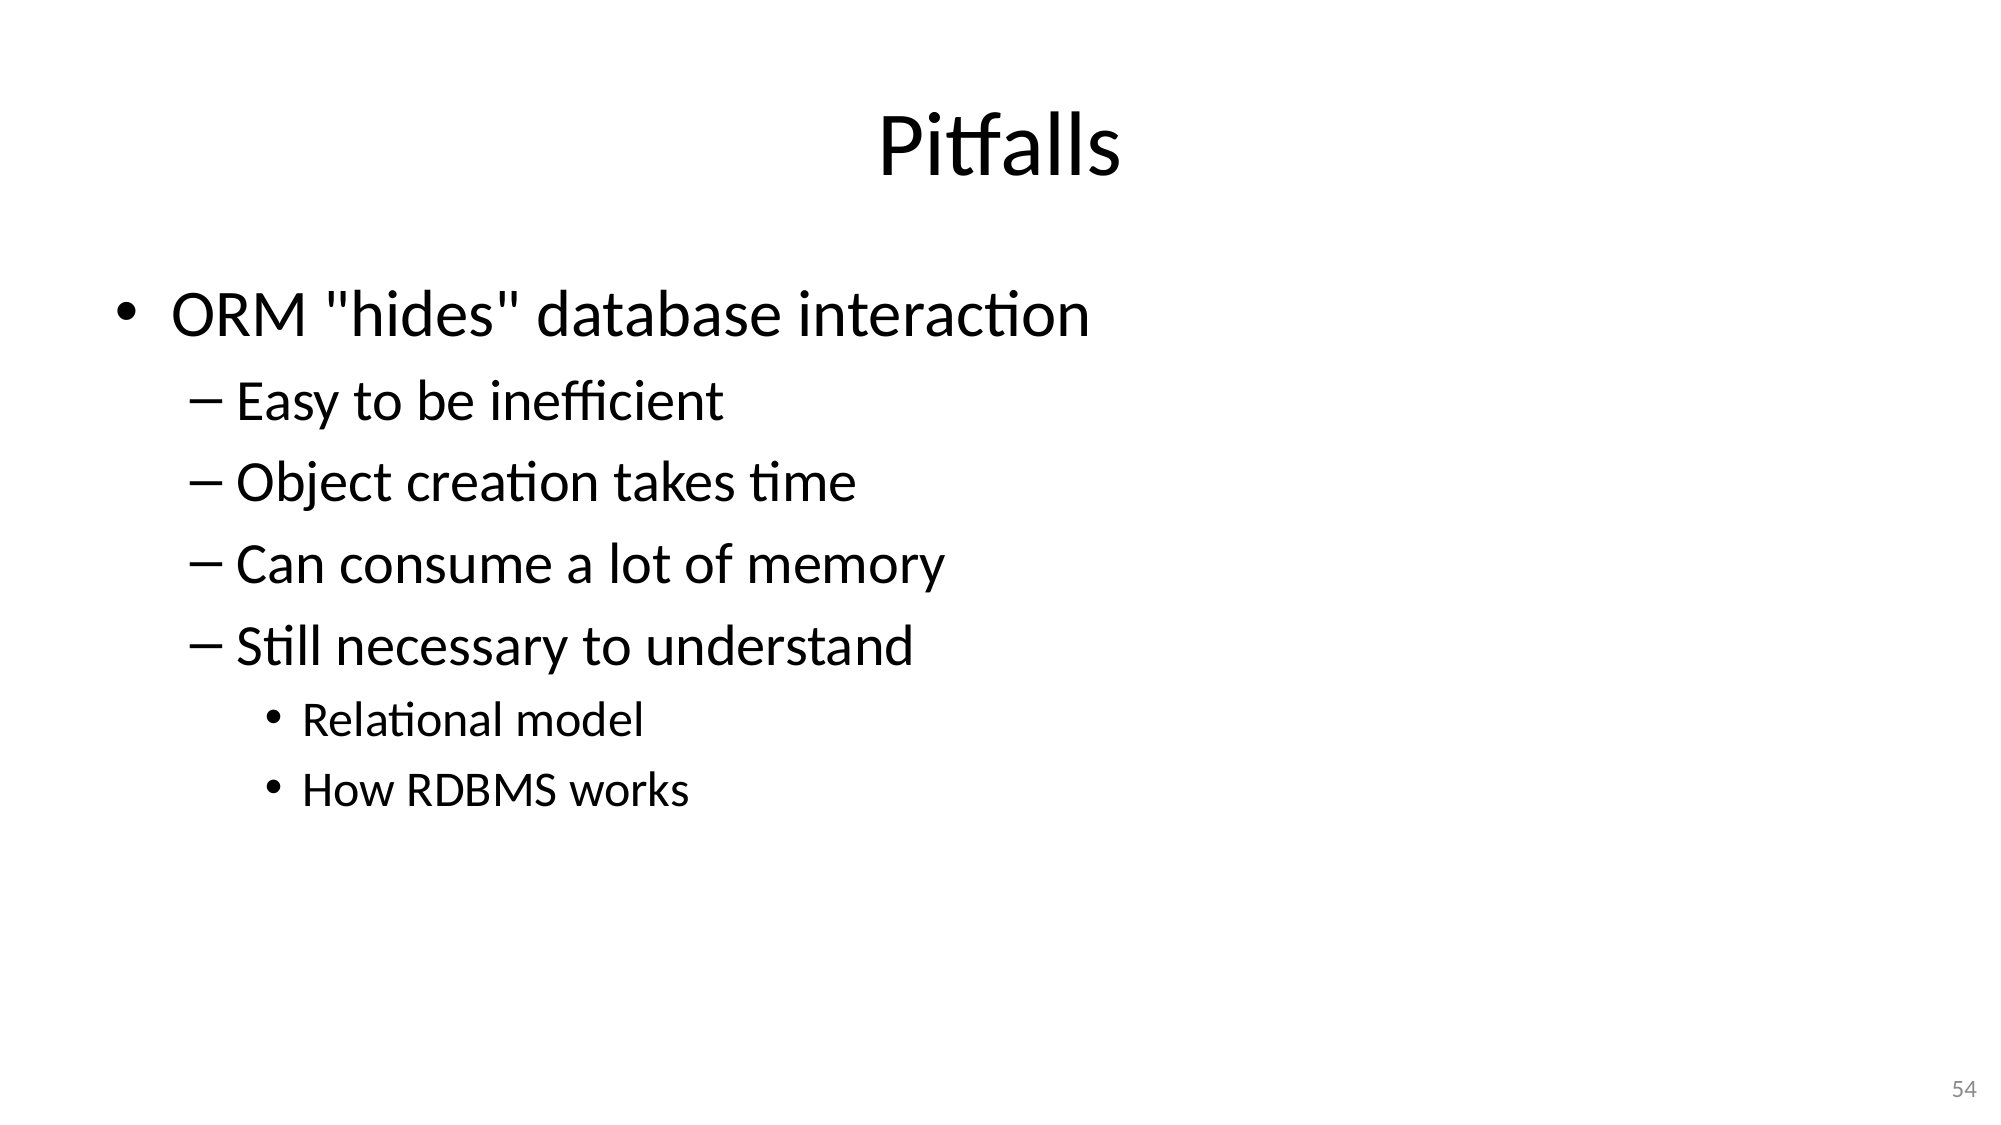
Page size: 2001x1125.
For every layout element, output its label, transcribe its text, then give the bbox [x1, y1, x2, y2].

slide_number 54 [1525, 1057, 1993, 1118]
list ORM "hides" database interaction Easy to be inefficient Object creation takes time Can consume a lot of memory Still necessary to understand Relational model How RDBMS works [99, 262, 1900, 1005]
title Pitfalls [99, 45, 1900, 233]
